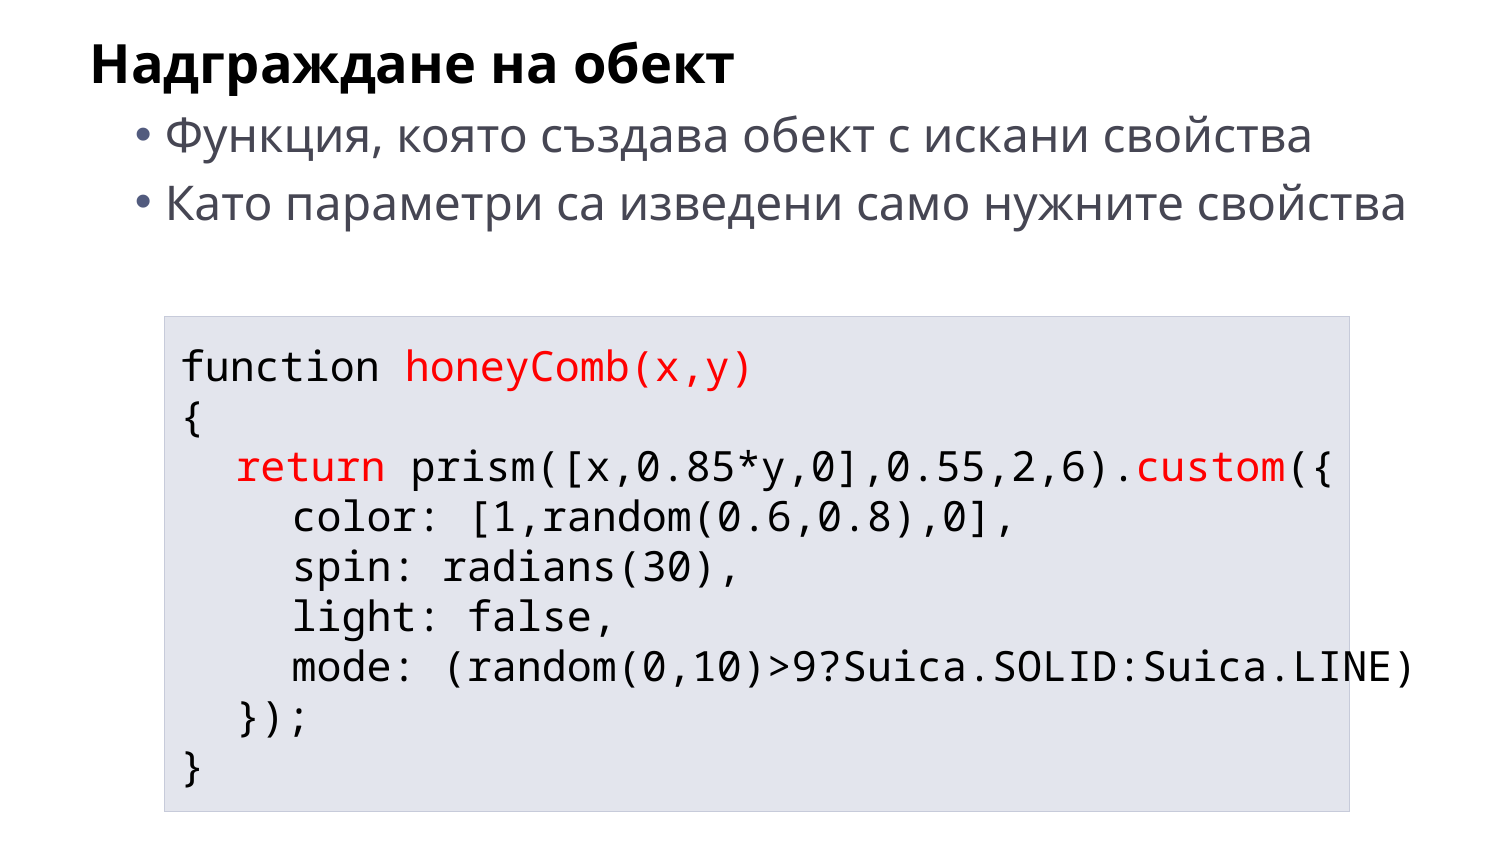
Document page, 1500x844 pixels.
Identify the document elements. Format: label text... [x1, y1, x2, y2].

list Надграждане на обект Функция, която създава обект с искани свойства Като параметри са изведени само нужните свойства [75, 21, 1475, 835]
text_box function honeyComb(x,y) { return prism([x,0.85*y,0],0.55,2,6).custom({ color: [1,random(0.6,0.8),0], spin: radians(30), light: false, mode: (random(0,10)>9?Suica.SOLID:Suica.LINE) }); } [164, 316, 1350, 812]
